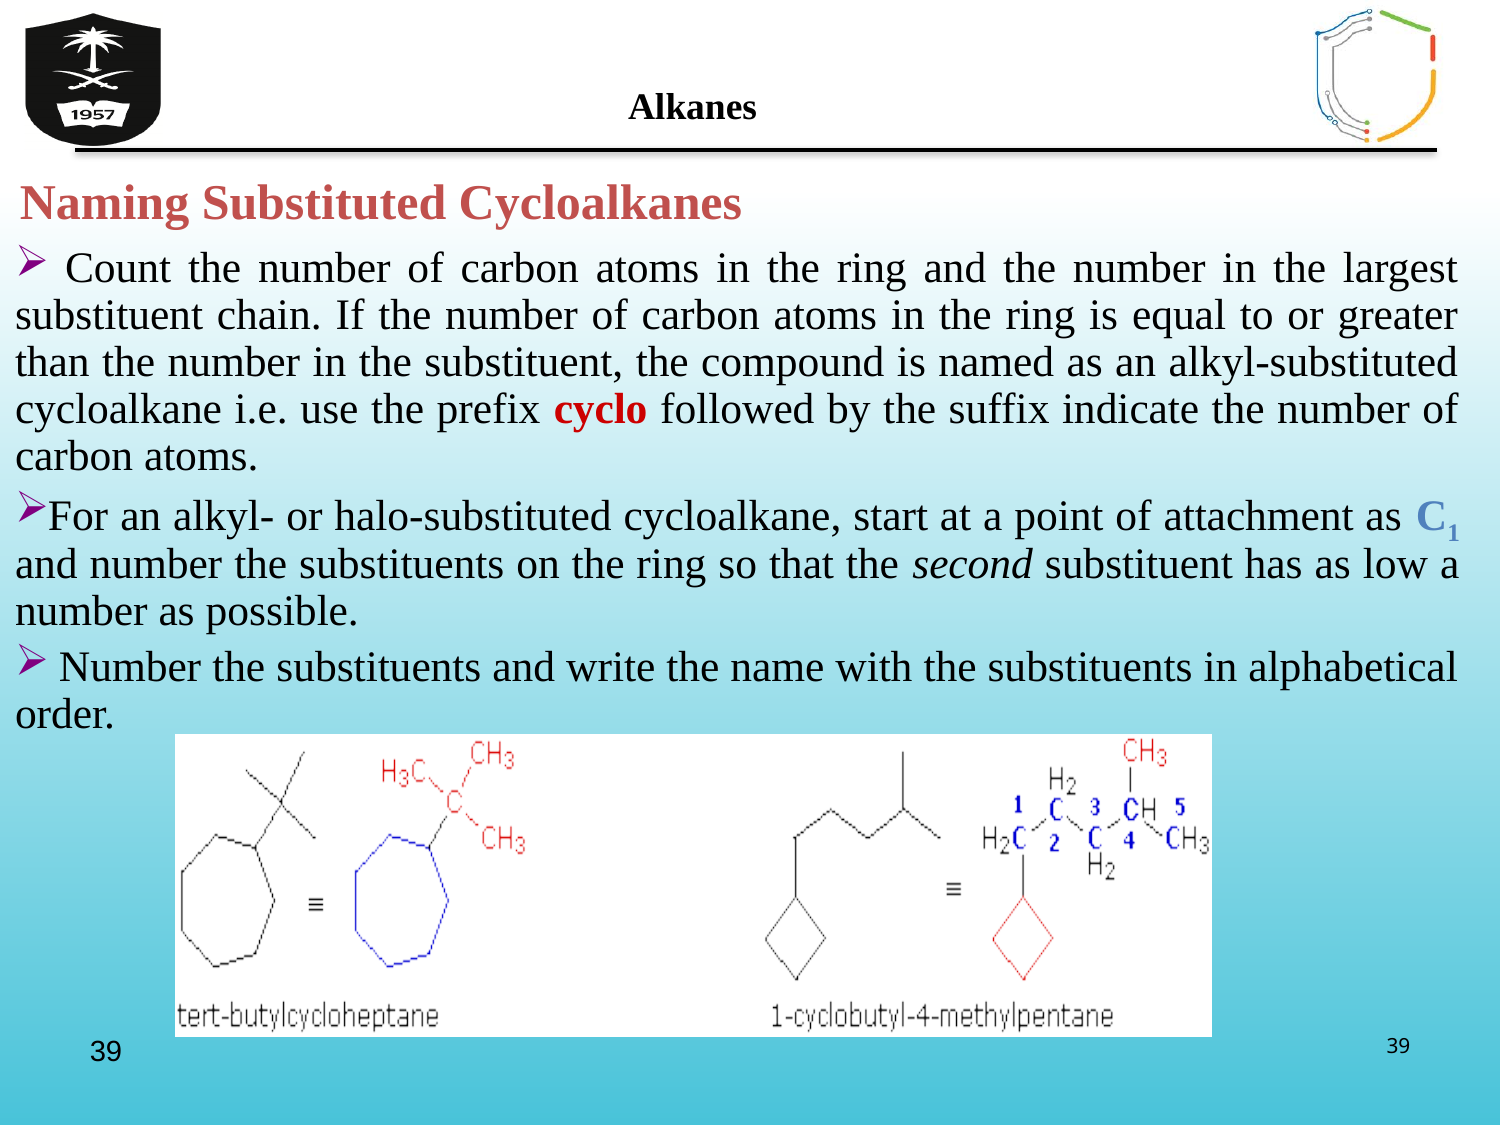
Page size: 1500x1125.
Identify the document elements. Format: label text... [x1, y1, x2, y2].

text_box 39 [75, 1024, 425, 1103]
picture [24, 12, 163, 151]
picture [174, 734, 1213, 1038]
title Naming Substituted Cycloalkanes [0, 174, 950, 225]
list Count the number of carbon atoms in the ring and the number in the largest substituent chain. If the number of carbon atoms in the ring is equal to or greater than the number in the substituent, the compound is named as an alkyl-substituted cycloalkane i.e. use the prefix cyclo followed by the suffix indicate the number of carbon atoms. For an alkyl- or halo-substituted cycloalkane, start at a point of attachment as C1 and number the substituents on the ring so that the second substituent has as low a number as possible. Number the substituents and write the name with the substituents in alphabetical order. [0, 237, 1475, 750]
text_box Alkanes [613, 74, 773, 135]
text_box 39 [1074, 1024, 1425, 1100]
picture [1287, 0, 1463, 165]
